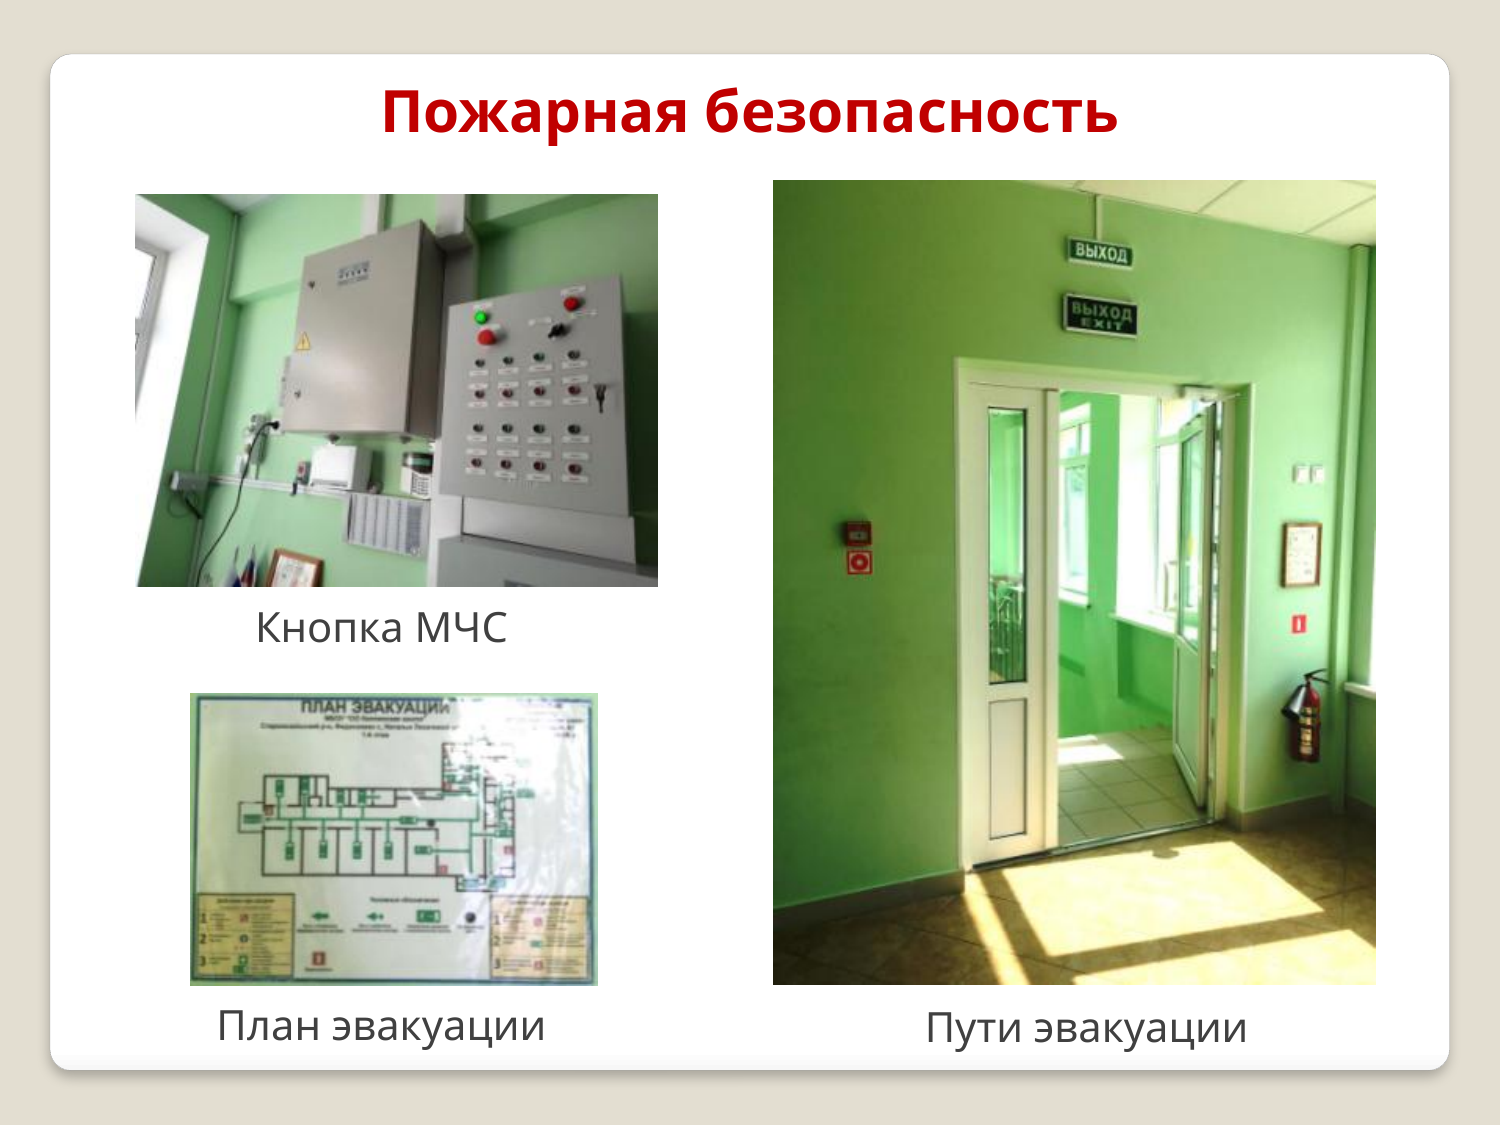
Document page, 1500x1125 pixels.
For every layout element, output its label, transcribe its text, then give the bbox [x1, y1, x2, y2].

picture [190, 692, 598, 987]
text_box Кнопка МЧС [115, 586, 648, 666]
text_box Пути эвакуации [820, 997, 1353, 1066]
text_box План эвакуации [115, 984, 648, 1064]
picture [773, 180, 1377, 985]
text_box Пожарная безопасность [74, 66, 1425, 254]
picture [135, 194, 659, 587]
